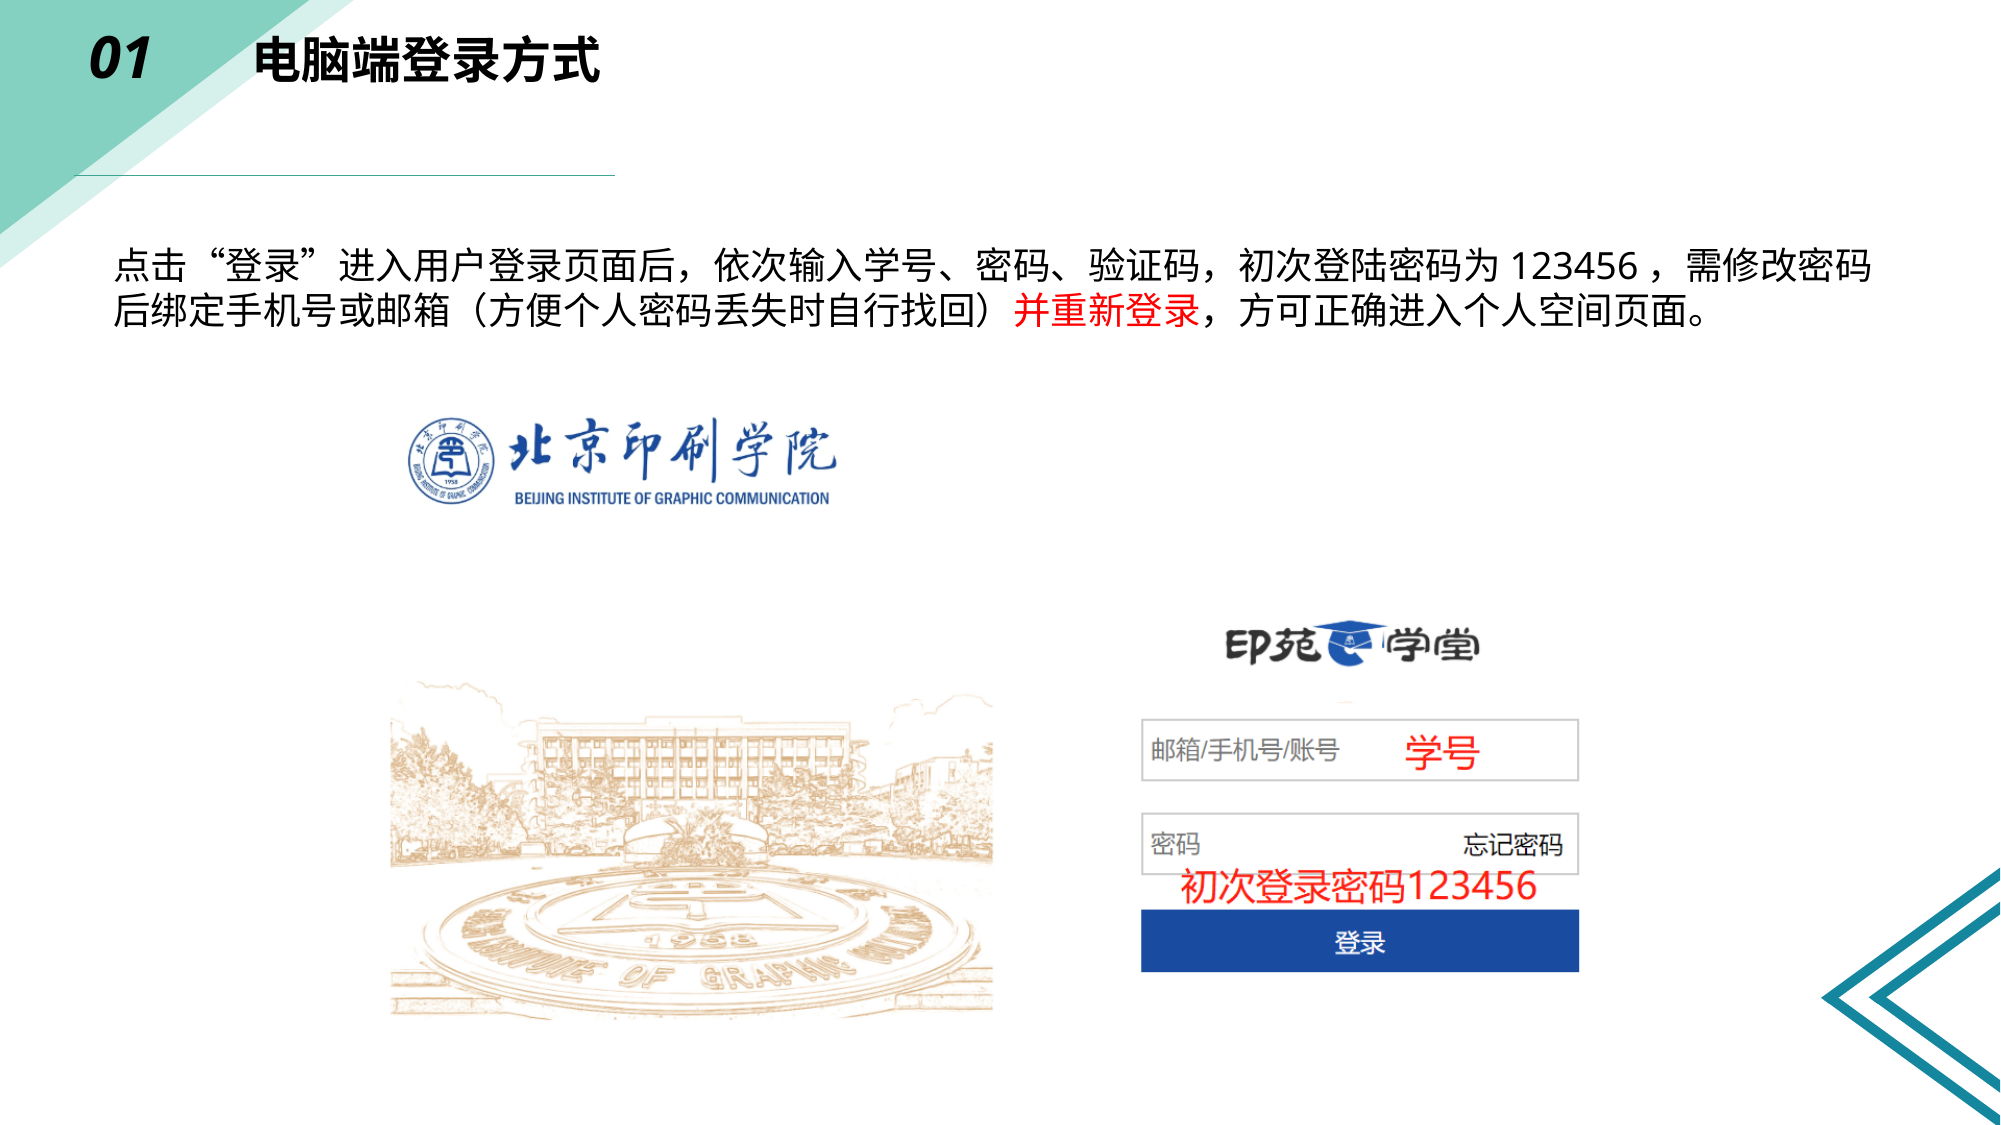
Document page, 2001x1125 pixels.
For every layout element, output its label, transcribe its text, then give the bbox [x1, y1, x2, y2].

picture [255, 360, 1745, 1089]
text_box 01 电脑端登录方式 [73, 8, 656, 176]
text_box 点击“登录”进入用户登录页面后，依次输入学号、密码、验证码，初次登陆密码为123456，需修改密码后绑定手机号或邮箱（方便个人密码丢失时自行找回）并重新登录，方可正确进入个人空间页面。 [98, 234, 1902, 385]
